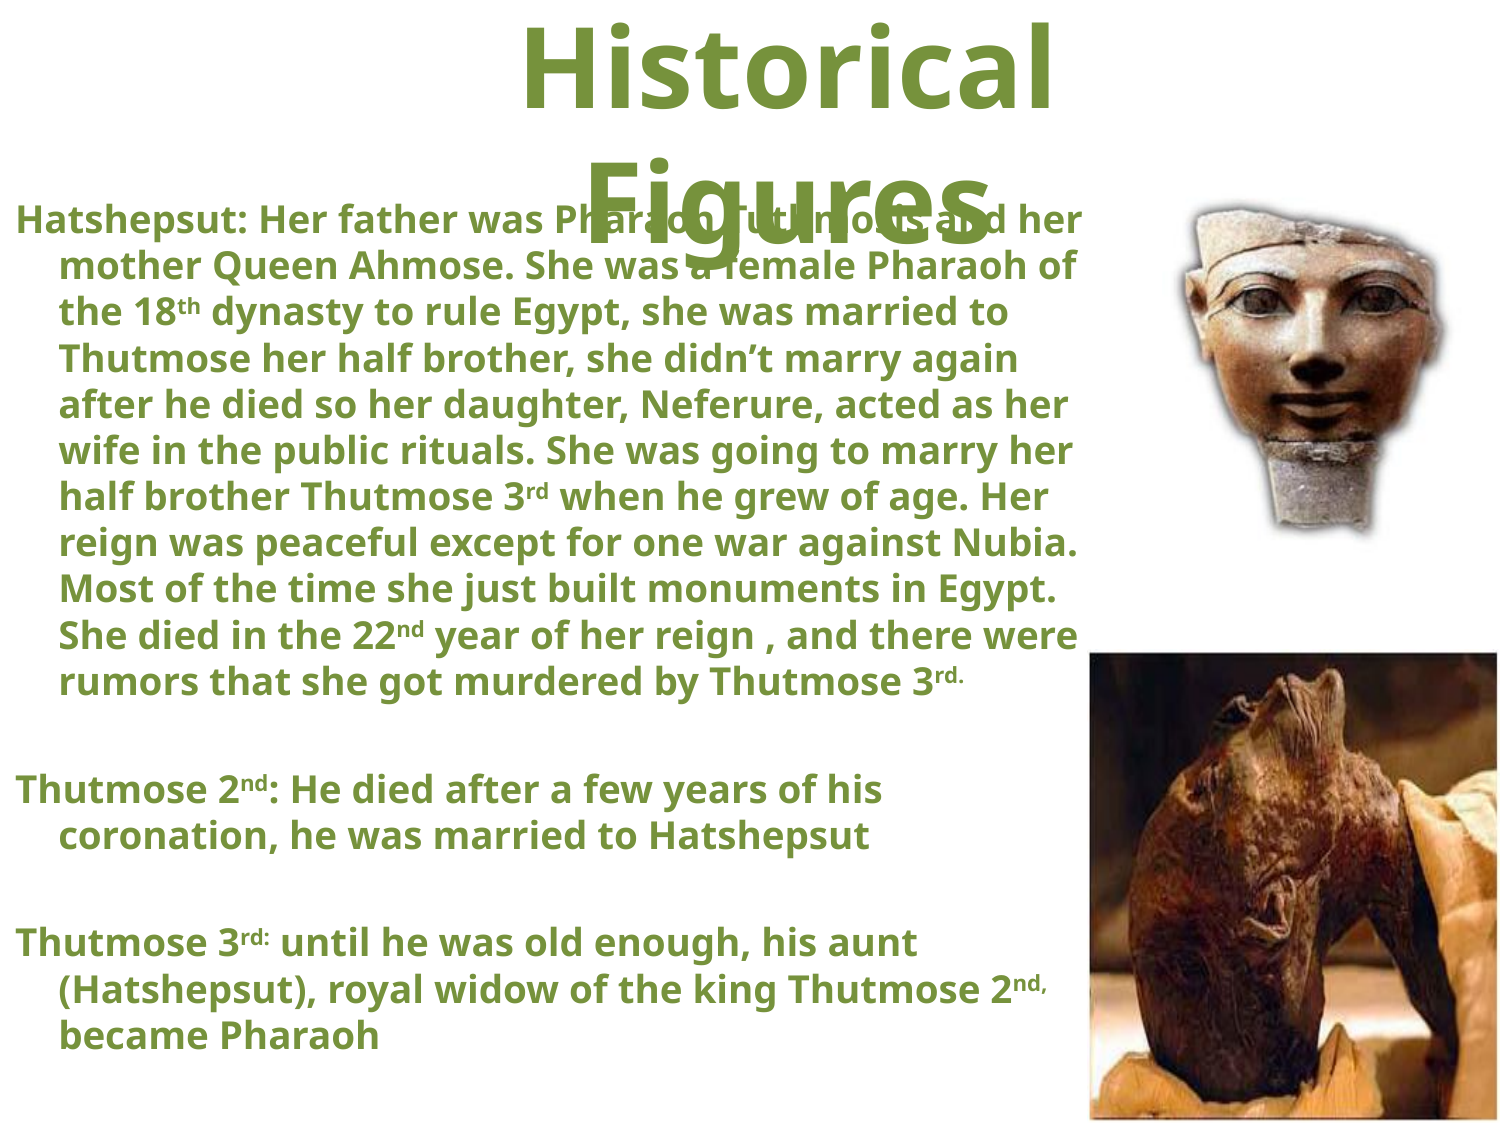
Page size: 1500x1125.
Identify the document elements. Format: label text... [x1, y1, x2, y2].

picture [1162, 174, 1476, 563]
picture [1087, 649, 1500, 1125]
title Historical Figures [362, 37, 1213, 226]
list Hatshepsut: Her father was Pharaoh Tuthmosis and her mother Queen Ahmose. She was a female Pharaoh of the 18th dynasty to rule Egypt, she was married to Thutmose her half brother, she didn’t marry again after he died so her daughter, Neferure, acted as her wife in the public rituals. She was going to marry her half brother Thutmose 3rd when he grew of age. Her reign was peaceful except for one war against Nubia. Most of the time she just built monuments in Egypt. She died in the 22nd year of her reign , and there were rumors that she got murdered by Thutmose 3rd. Thutmose 2nd: He died after a few years of his coronation, he was married to Hatshepsut Thutmose 3rd: until he was old enough, his aunt (Hatshepsut), royal widow of the king Thutmose 2nd, became Pharaoh [0, 187, 1113, 1088]
